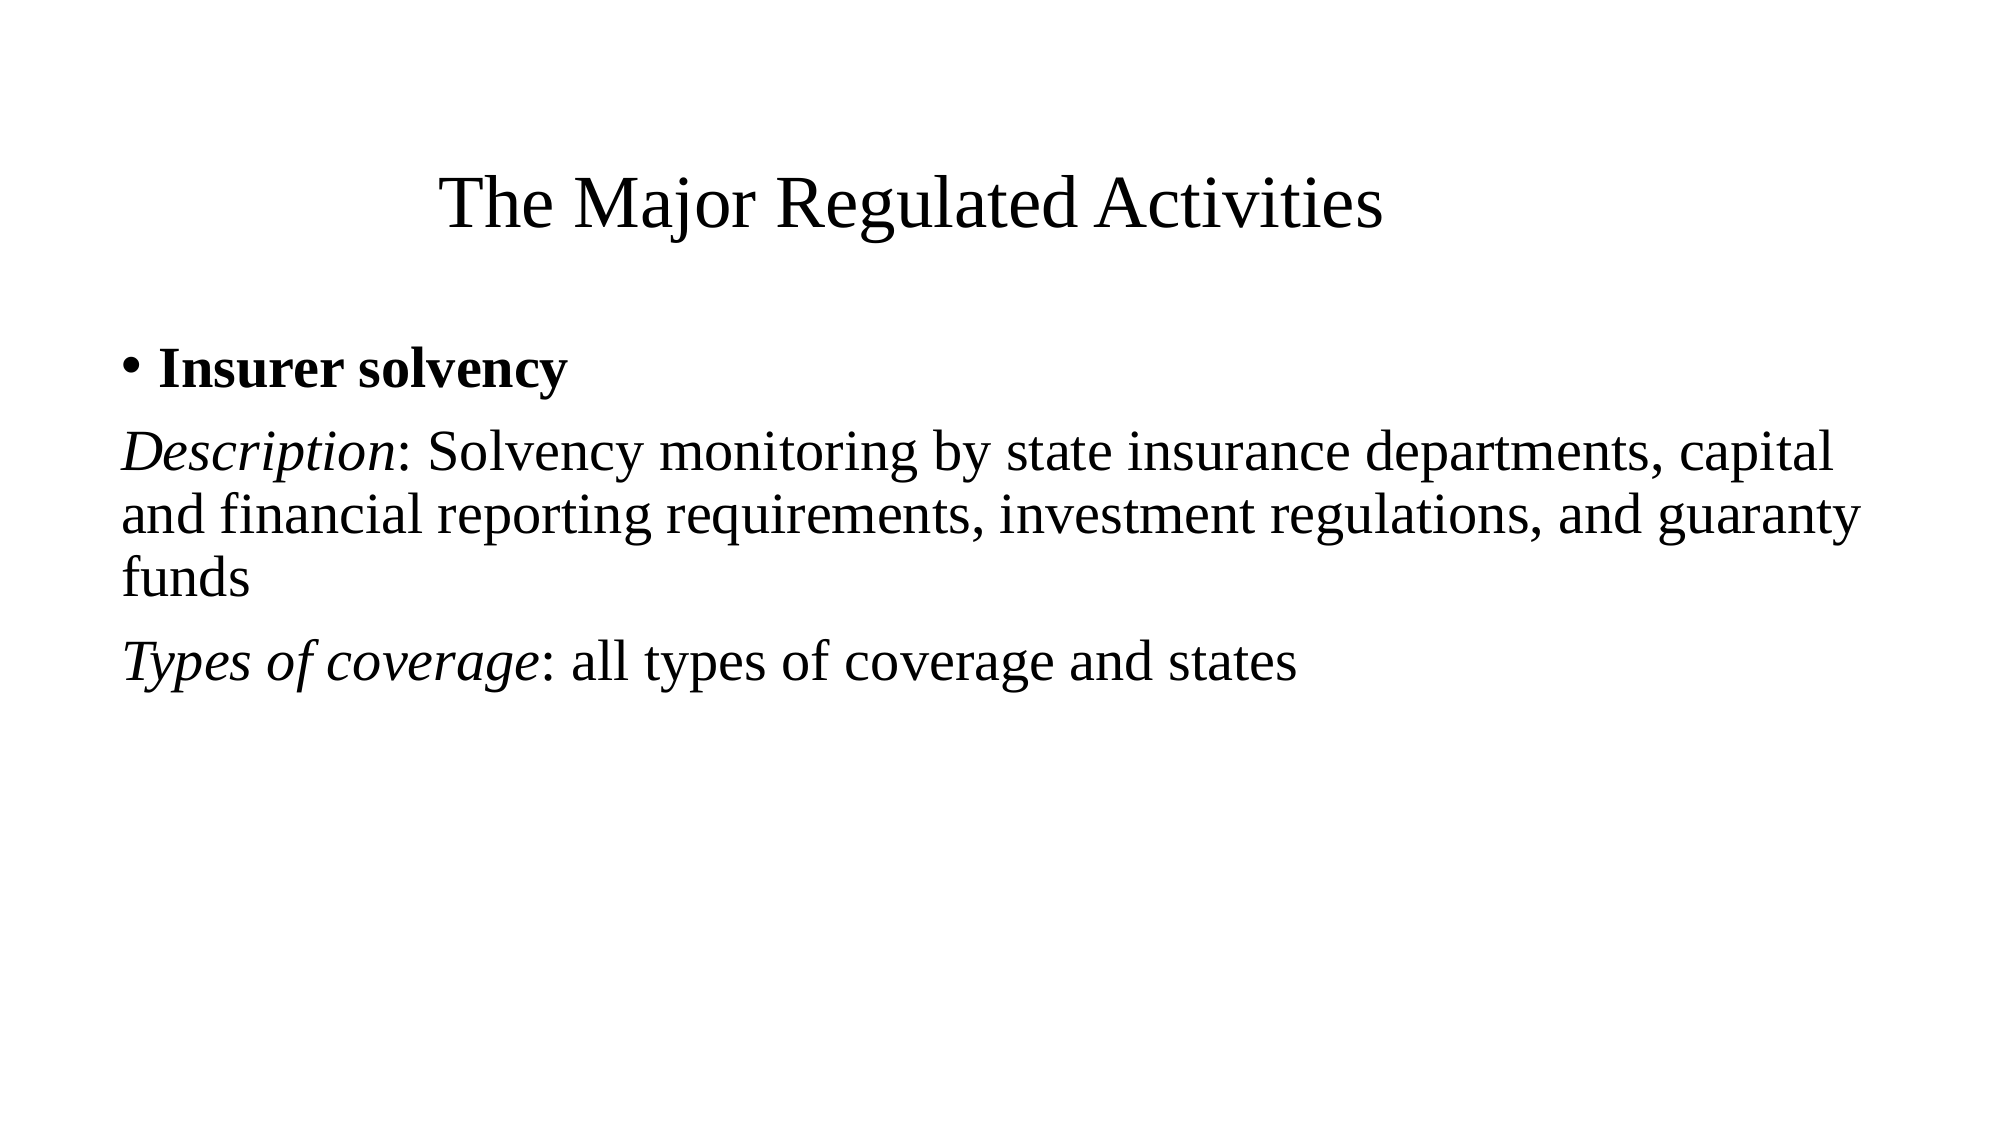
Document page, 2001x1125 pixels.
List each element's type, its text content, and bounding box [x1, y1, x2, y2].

list Insurer solvency Description: Solvency monitoring by state insurance departments, capital and financial reporting requirements, investment regulations, and guaranty funds Types of coverage: all types of coverage and states [106, 329, 1919, 808]
title The Major Regulated Activities [423, 135, 1758, 272]
